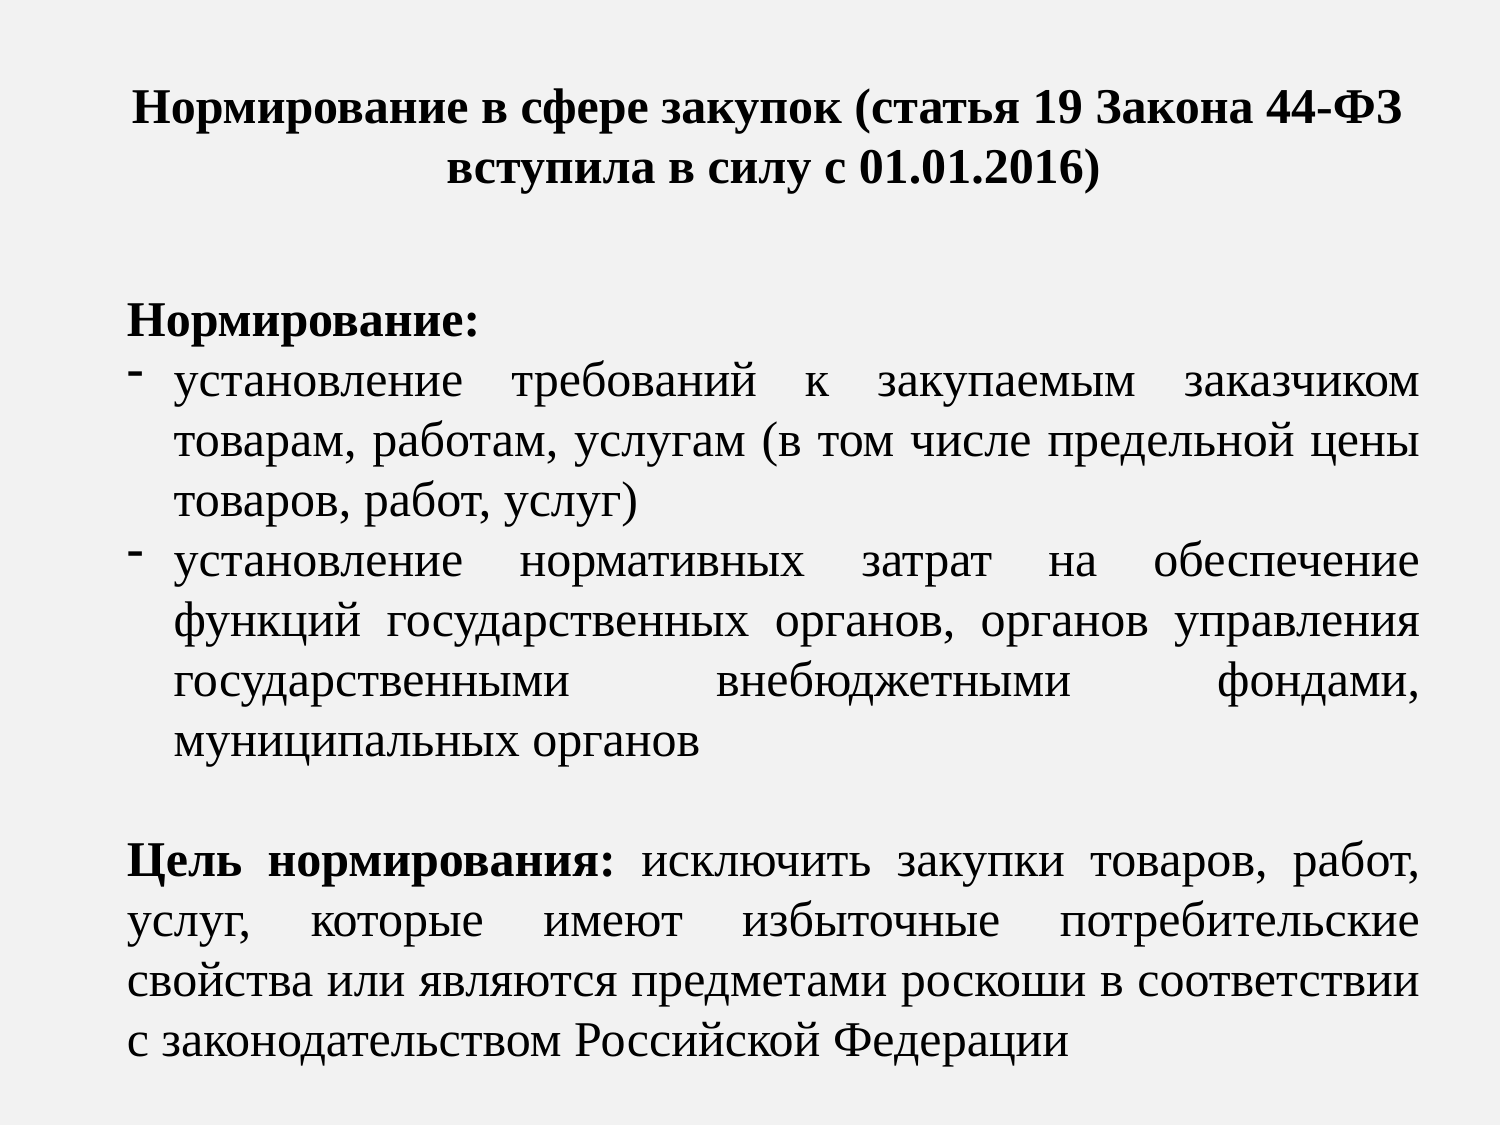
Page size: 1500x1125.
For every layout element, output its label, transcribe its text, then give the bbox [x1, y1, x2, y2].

text_box Нормирование: установление требований к закупаемым заказчиком товарам, работам, услугам (в том числе предельной цены товаров, работ, услуг) установление нормативных затрат на обеспечение функций государственных органов, органов управления государственными внебюджетными фондами, муниципальных органов Цель нормирования: исключить закупки товаров, работ, услуг, которые имеют избыточные потребительские свойства или являются предметами роскоши в соответствии с законодательством Российской Федерации [112, 278, 1435, 1074]
text_box Нормирование в сфере закупок (статья 19 Закона 44-ФЗ вступила в силу с 01.01.2016) [100, 66, 1447, 202]
